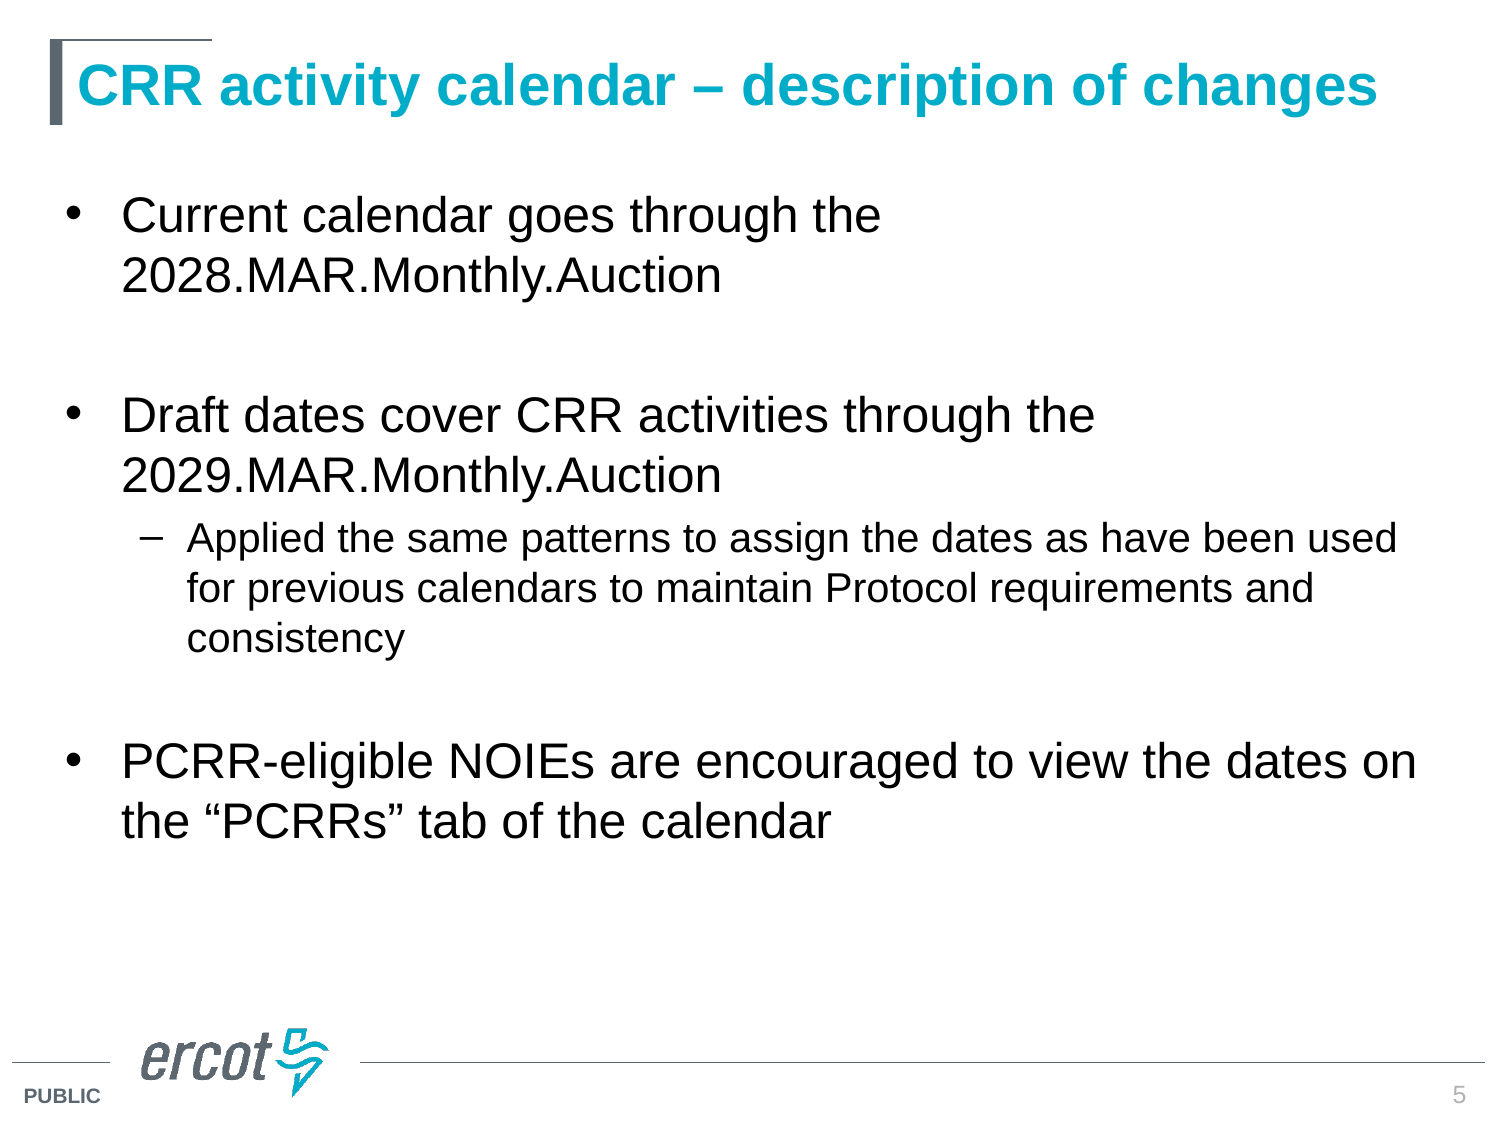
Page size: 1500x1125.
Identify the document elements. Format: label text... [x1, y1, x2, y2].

slide_number 5 [1437, 1076, 1475, 1112]
picture [137, 1024, 332, 1100]
list Current calendar goes through the 2028.MAR.Monthly.Auction Draft dates cover CRR activities through the 2029.MAR.Monthly.Auction Applied the same patterns to assign the dates as have been used for previous calendars to maintain Protocol requirements and consistency PCRR-eligible NOIEs are encouraged to view the dates on the “PCRRs” tab of the calendar [50, 174, 1450, 988]
title CRR activity calendar – description of changes [62, 39, 1450, 174]
